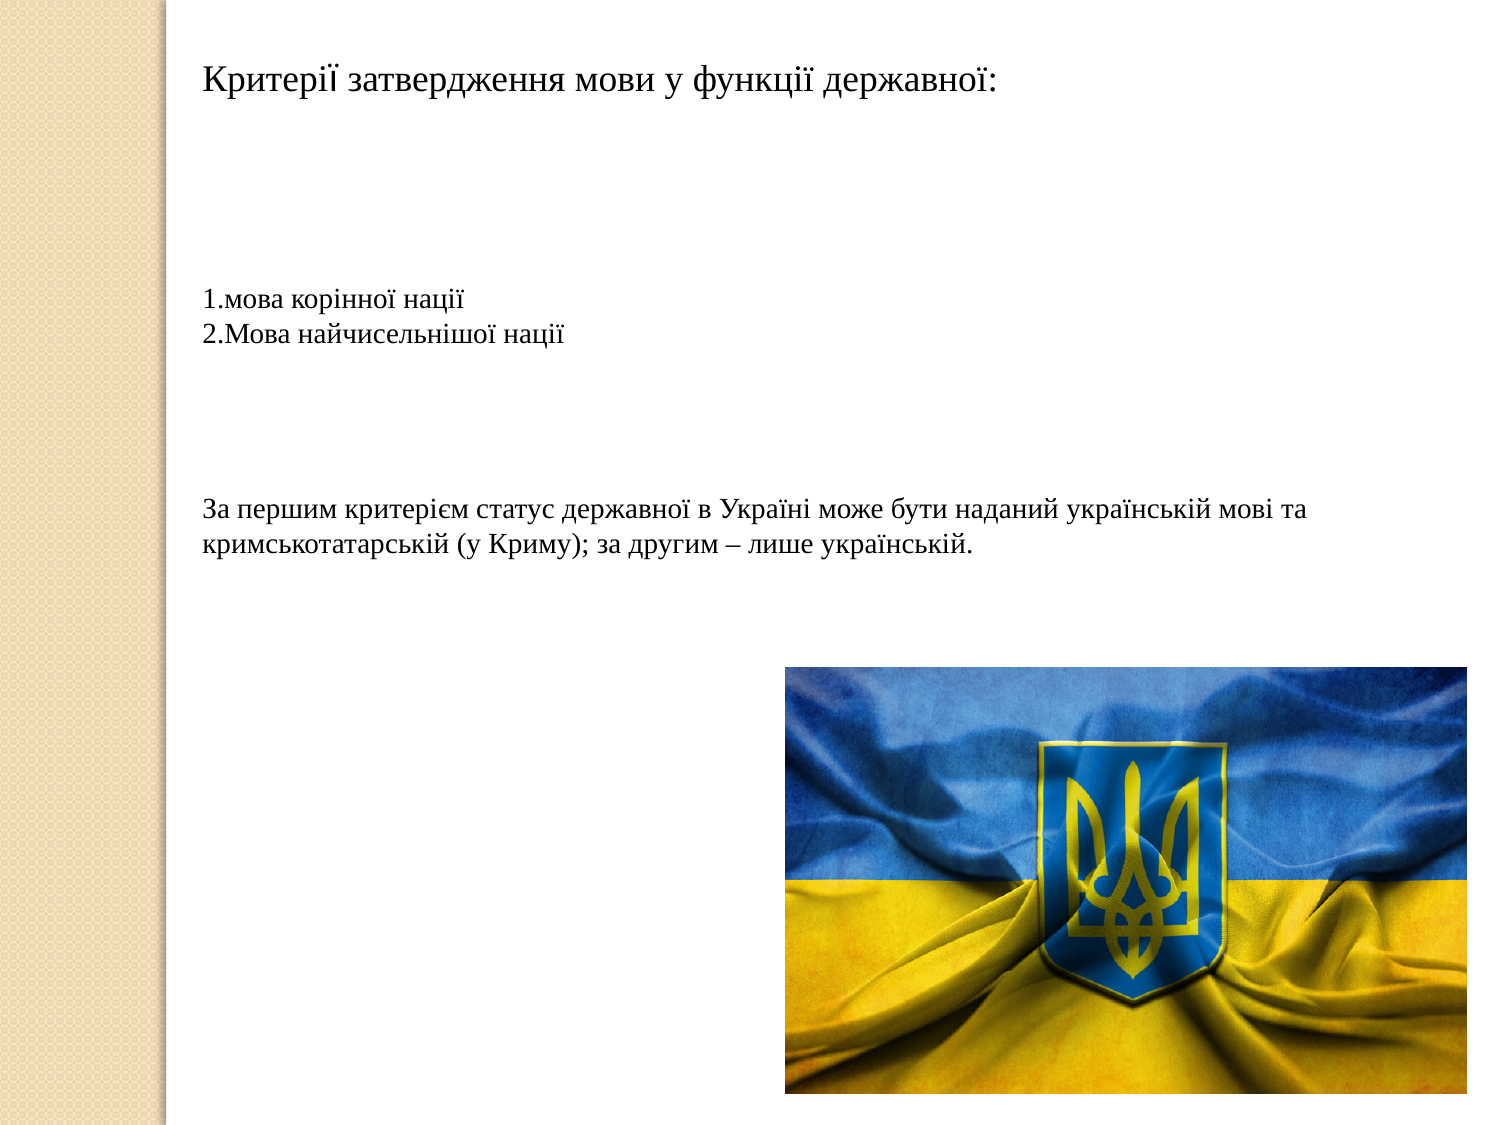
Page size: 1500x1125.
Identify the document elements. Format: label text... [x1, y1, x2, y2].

picture [784, 667, 1467, 1094]
text_box Критерії затвердження мови у функції державної: 1.мова корінної нації 2.Мова найчисельнішої нації За першим критерієм статус державної в Україні може бути наданий українській мові та кримськотатарській (у Криму); за другим – лише українській. [187, 46, 1360, 567]
